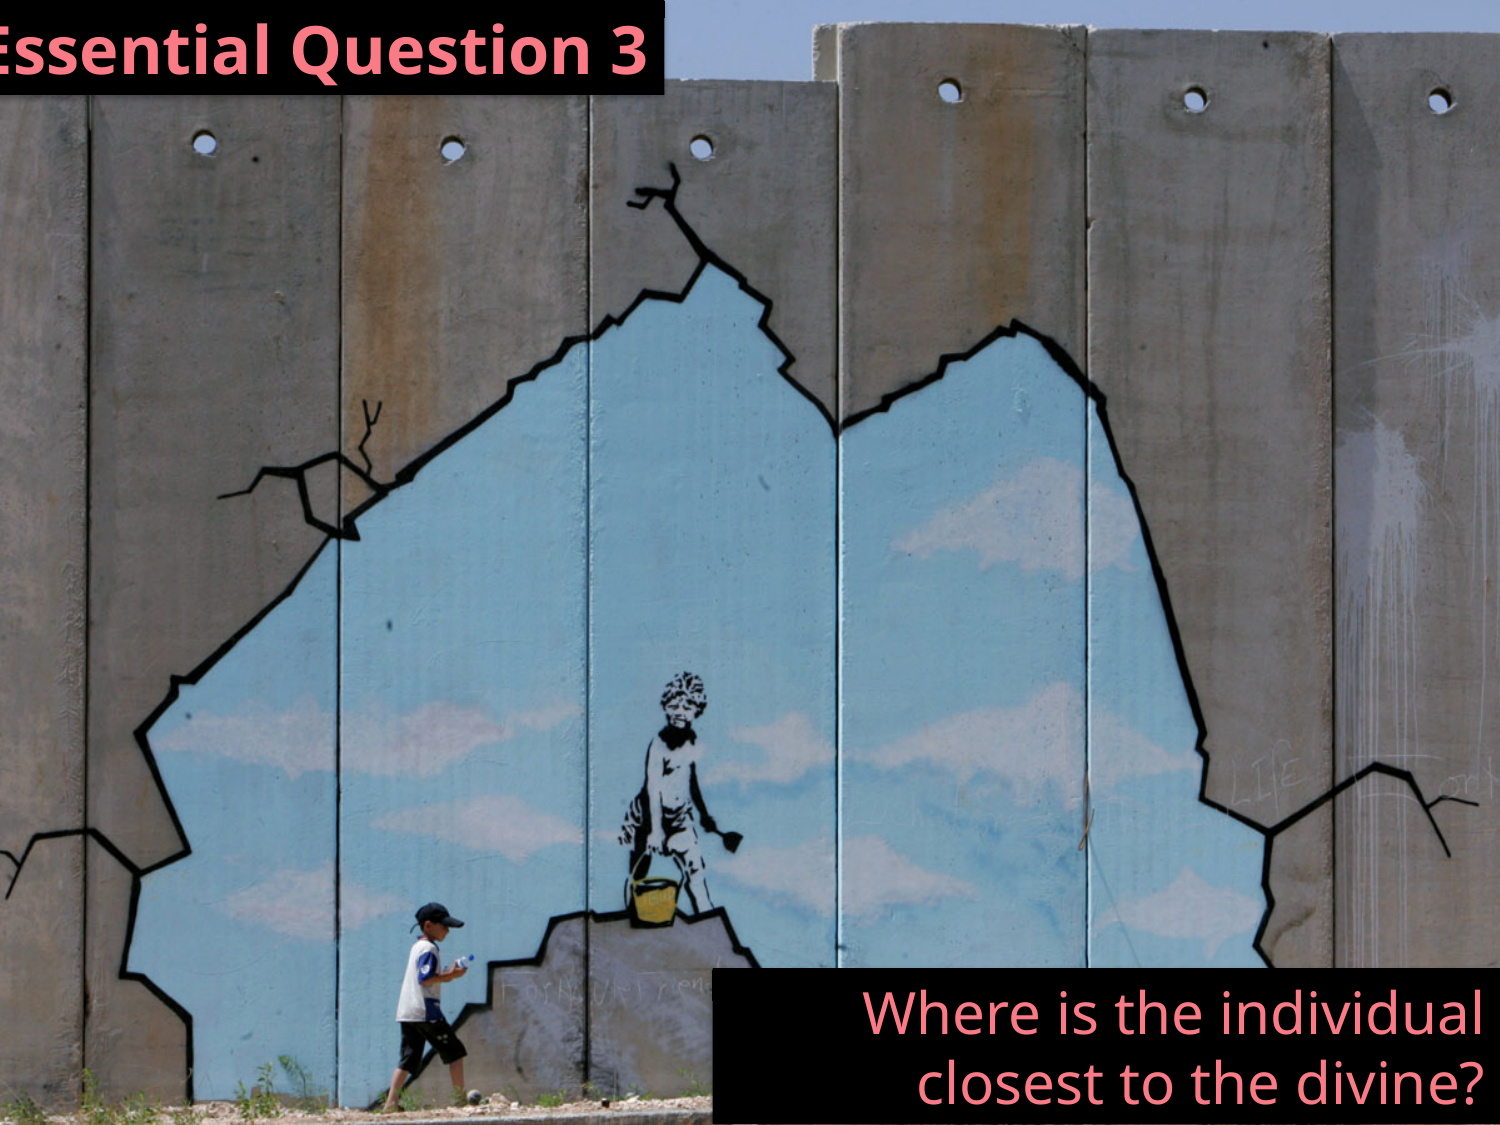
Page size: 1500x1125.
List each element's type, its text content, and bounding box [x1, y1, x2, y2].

picture [0, 0, 1500, 1125]
text_box Essential Question 3 [0, 0, 665, 95]
text_box Where is the individual closest to the divine? [712, 968, 1500, 1124]
